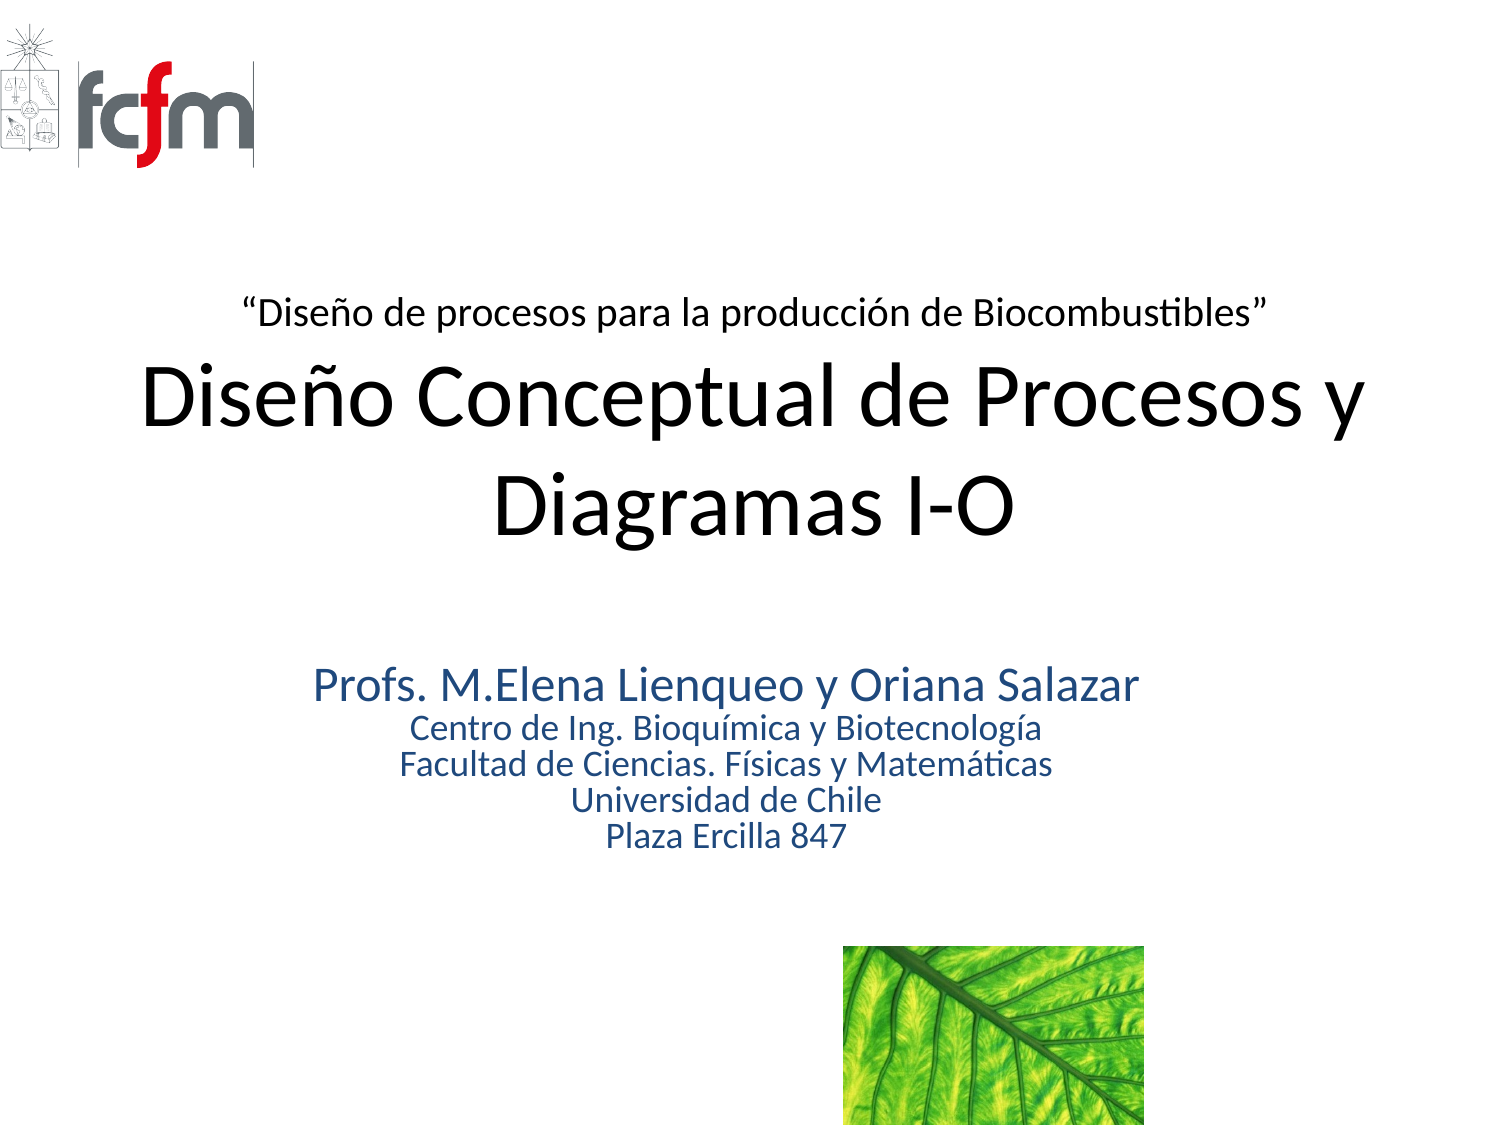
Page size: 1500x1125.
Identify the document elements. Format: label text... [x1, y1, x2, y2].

picture [843, 946, 1144, 1125]
text_box Profs. M.Elena Lienqueo y Oriana Salazar Centro de Ing. Bioquímica y Biotecnología Facultad de Ciencias. Físicas y Matemáticas Universidad de Chile Plaza Ercilla 847 [152, 656, 1301, 863]
picture [0, 23, 259, 169]
title “Diseño de procesos para la producción de Biocombustibles” Diseño Conceptual de Procesos y Diagramas I-O [117, 316, 1393, 523]
